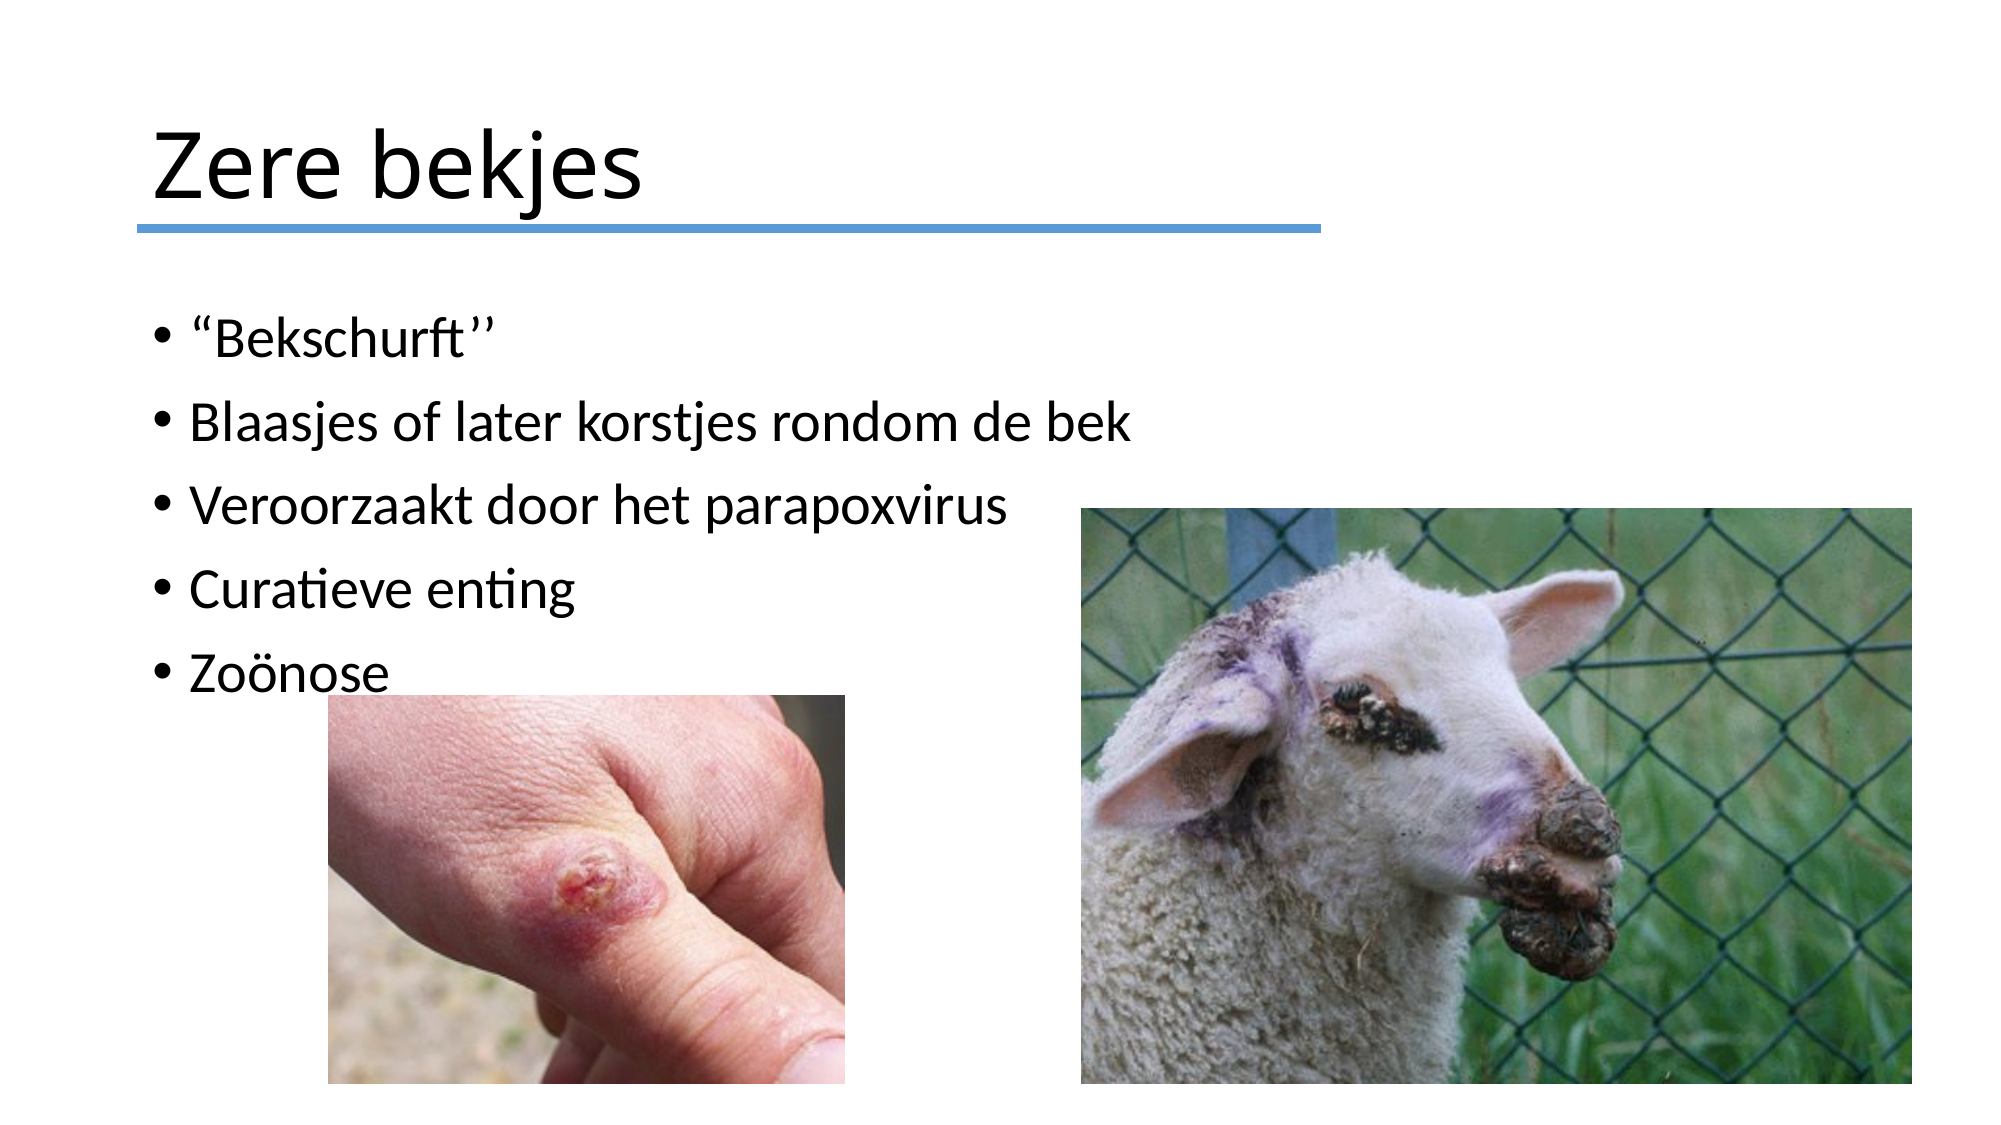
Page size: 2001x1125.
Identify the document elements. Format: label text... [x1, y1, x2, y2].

title Zere bekjes [137, 59, 1863, 278]
picture [328, 695, 845, 1084]
list “Bekschurft’’ Blaasjes of later korstjes rondom de bek Veroorzaakt door het parapoxvirus Curatieve enting Zoönose [137, 299, 1863, 1014]
picture [1081, 508, 1912, 1084]
